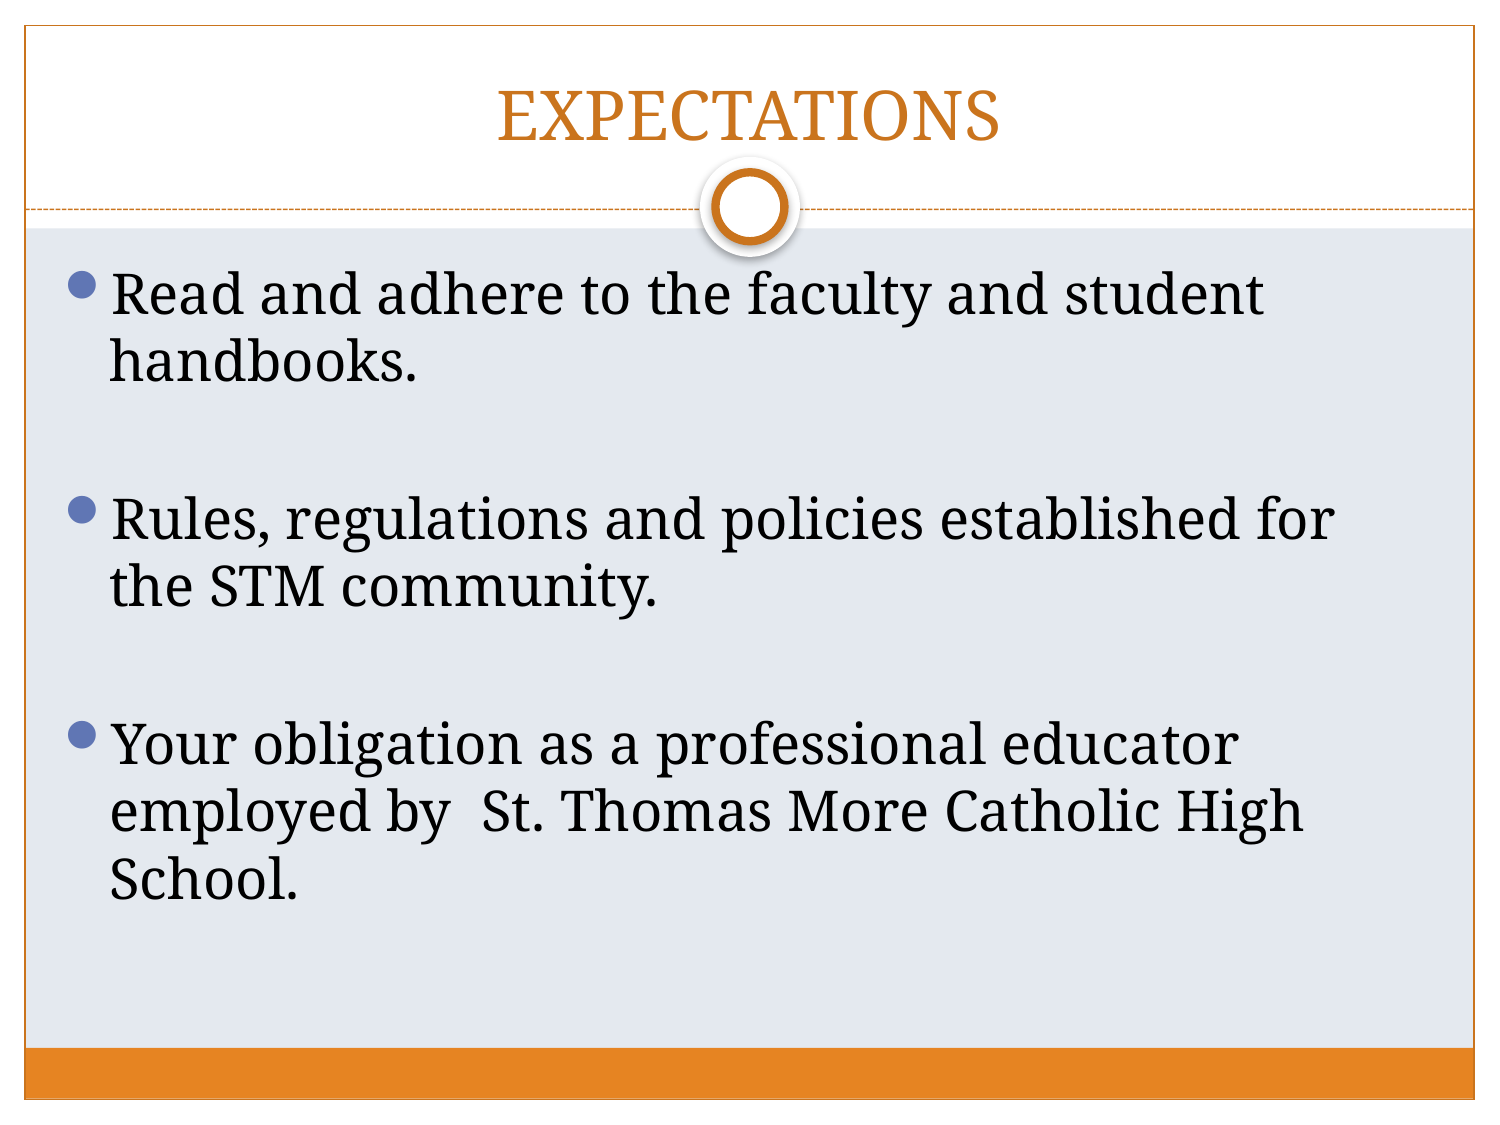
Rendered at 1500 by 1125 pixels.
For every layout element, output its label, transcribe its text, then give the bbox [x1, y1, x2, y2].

list Read and adhere to the faculty and student handbooks. Rules, regulations and policies established for the STM community. Your obligation as a professional educator employed by St. Thomas More Catholic High School. [49, 250, 1445, 1001]
title EXPECTATIONS [49, 37, 1450, 162]
